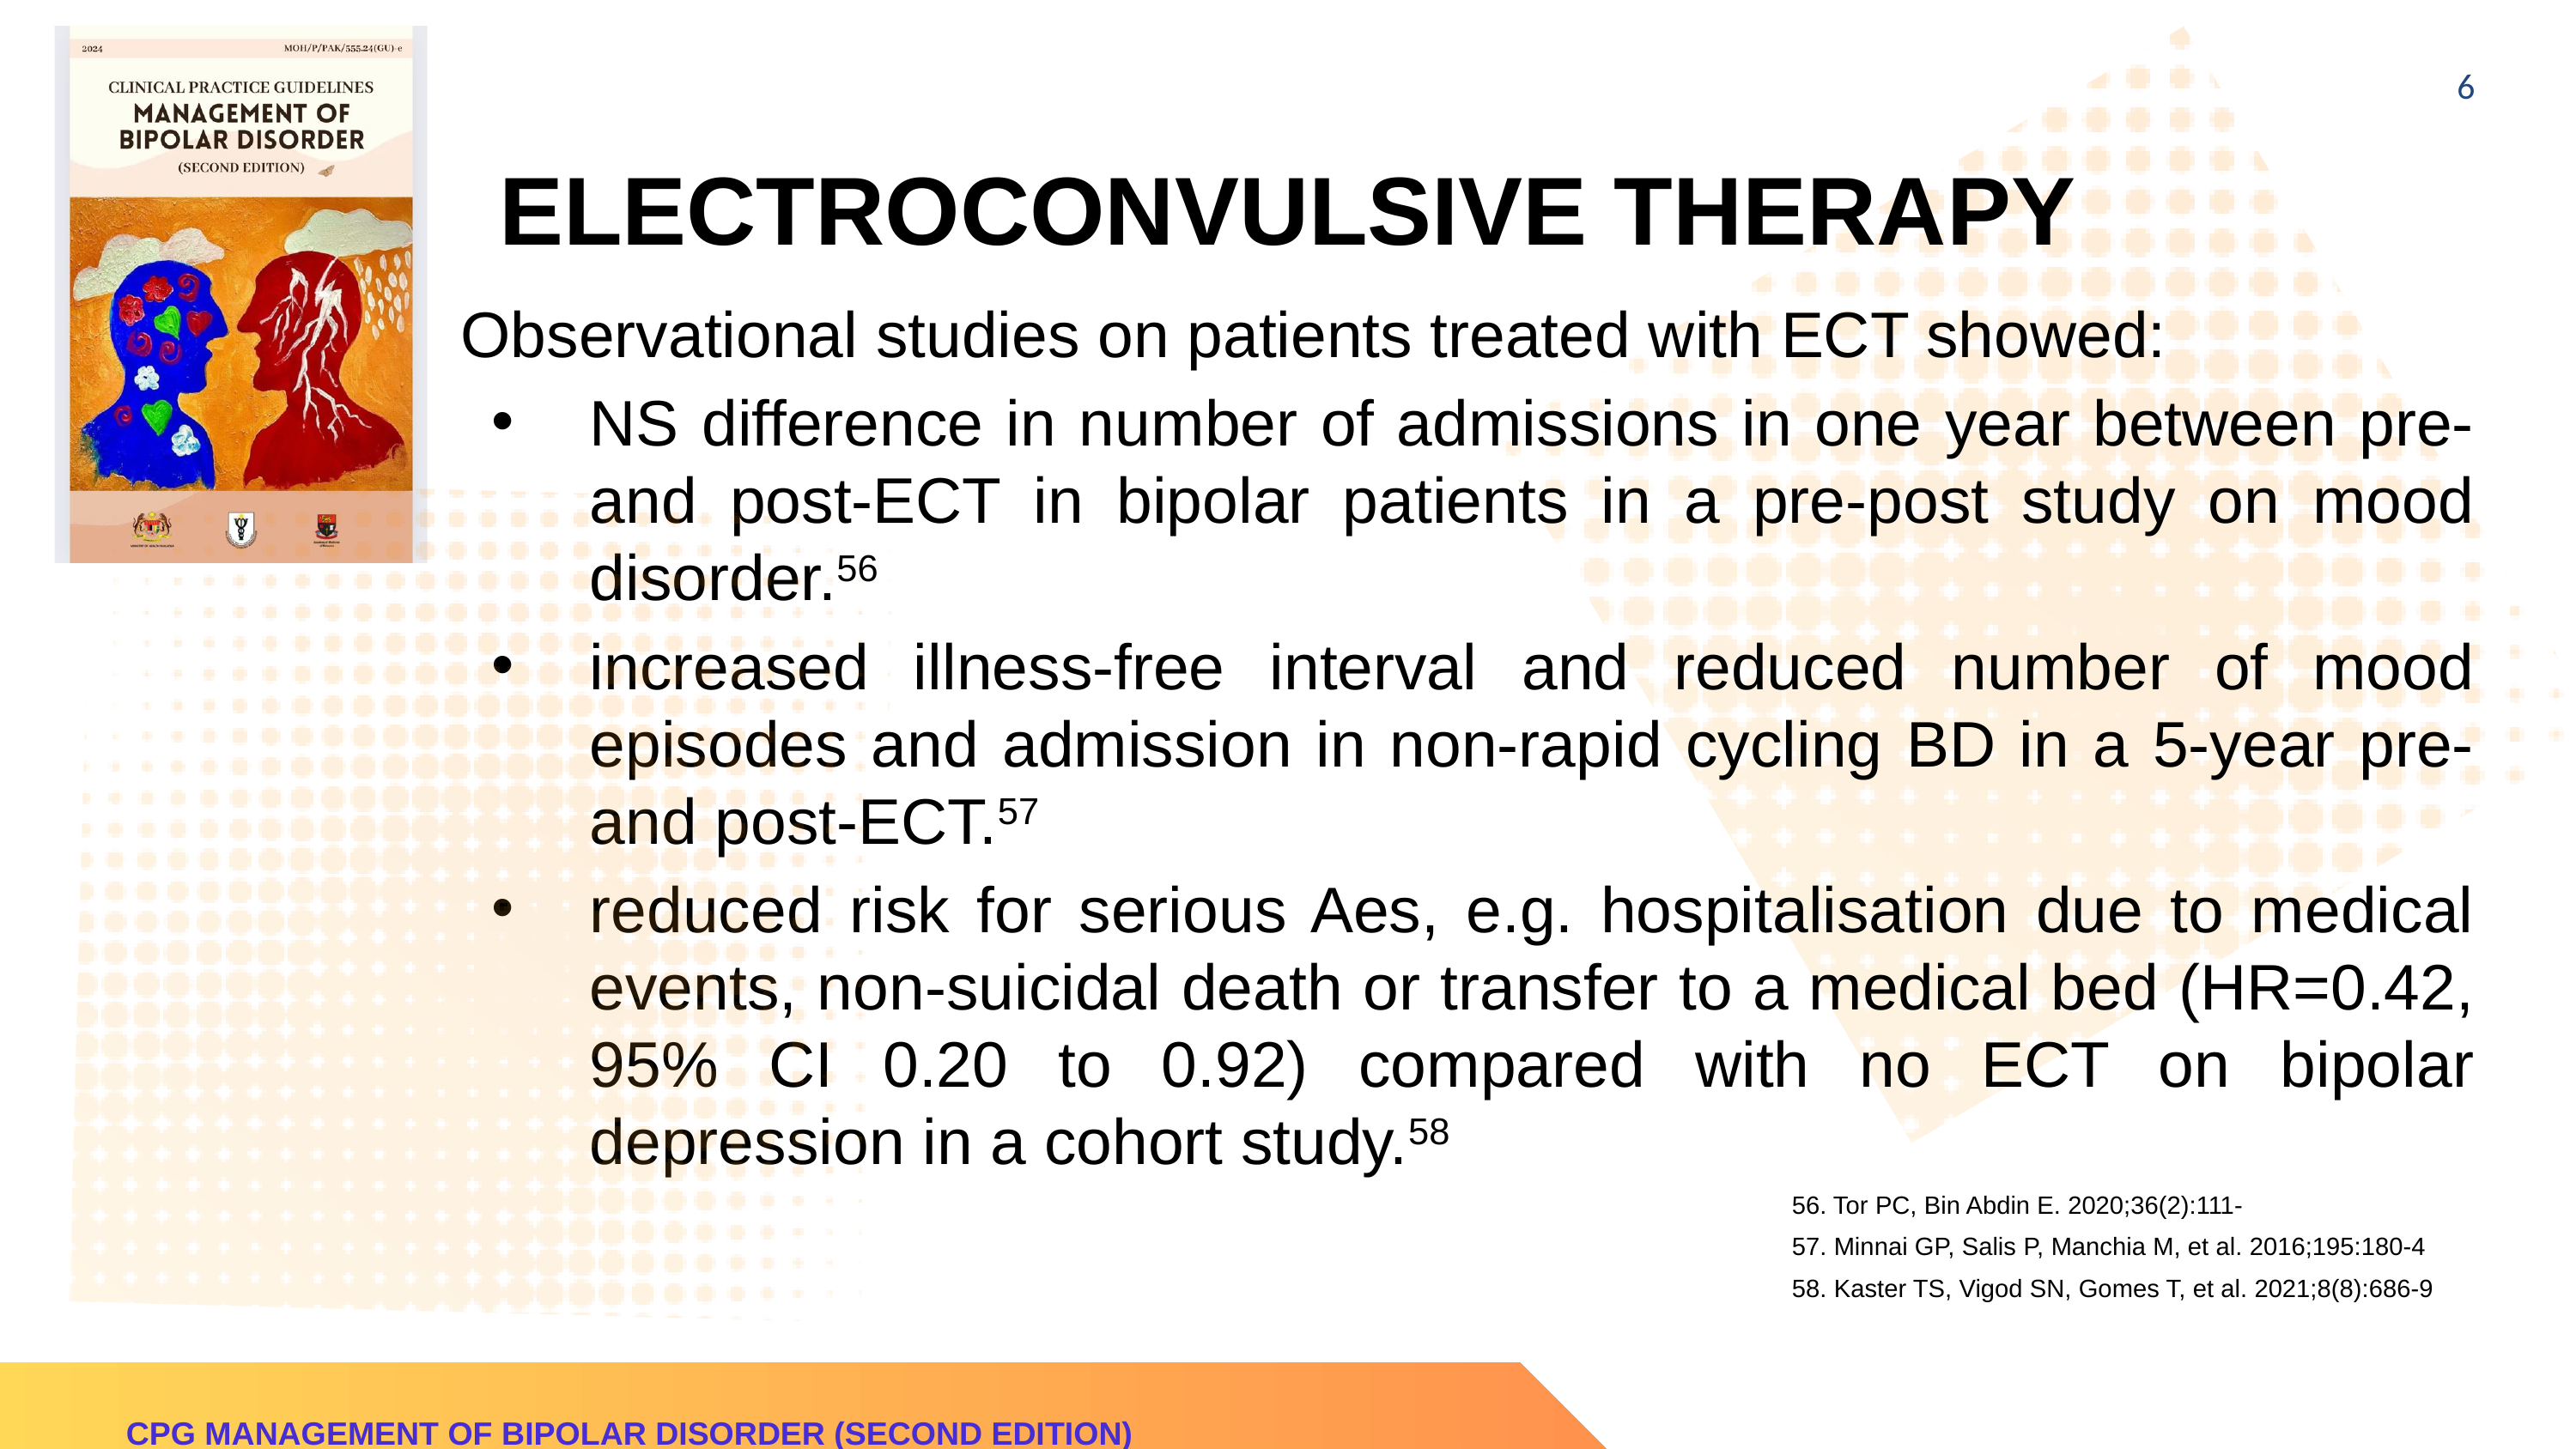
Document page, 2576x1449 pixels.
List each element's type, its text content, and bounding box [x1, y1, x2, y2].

slide_number 6 [2333, 28, 2488, 141]
picture [54, 26, 428, 563]
list Observational studies on patients treated with ECT showed: NS difference in number of admissions in one year between pre- and post-ECT in bipolar patients in a pre-post study on mood disorder.56 increased illness-free interval and reduced number of mood episodes and admission in non-rapid cycling BD in a 5-year pre- and post-ECT.57 reduced risk for serious Aes, e.g. hospitalisation due to medical events, non-suicidal death or transfer to a medical bed (HR=0.42, 95% CI 0.20 to 0.92) compared with no ECT on bipolar depression in a cohort study.58 [447, 286, 2488, 1183]
text_box 56. Tor PC, Bin Abdin E. 2020;36(2):111- 57. Minnai GP, Salis P, Manchia M, et al. 2016;195:180-4 58. Kaster TS, Vigod SN, Gomes T, et al. 2021;8(8):686-9 [1779, 1182, 2576, 1309]
text_box [69, 480, 896, 1324]
text_box CPG MANAGEMENT OF BIPOLAR DISORDER (SECOND EDITION) [0, 1410, 1332, 1449]
title ELECTROCONVULSIVE THERAPY [88, 124, 2488, 287]
